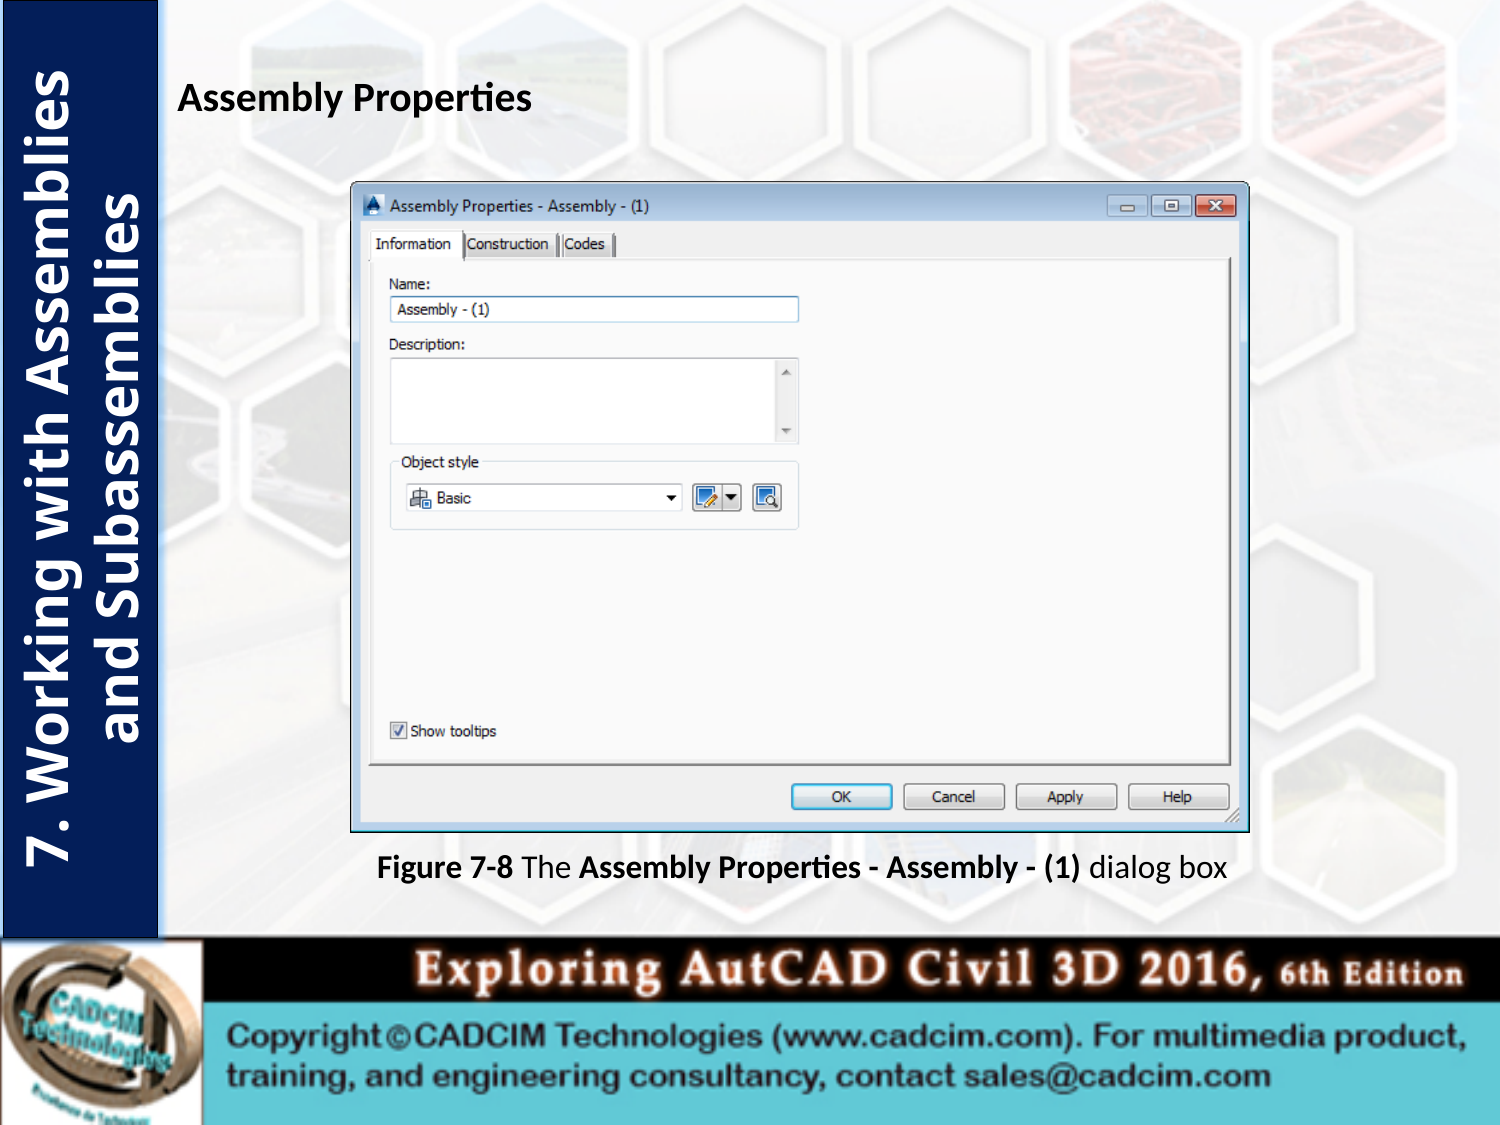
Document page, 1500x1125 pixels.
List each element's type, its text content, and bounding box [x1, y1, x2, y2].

picture [0, 0, 1500, 1125]
text_box Figure 7-8 The Assembly Properties - Assembly - (1) dialog box [362, 837, 1263, 893]
text_box Assembly Properties [162, 62, 650, 128]
